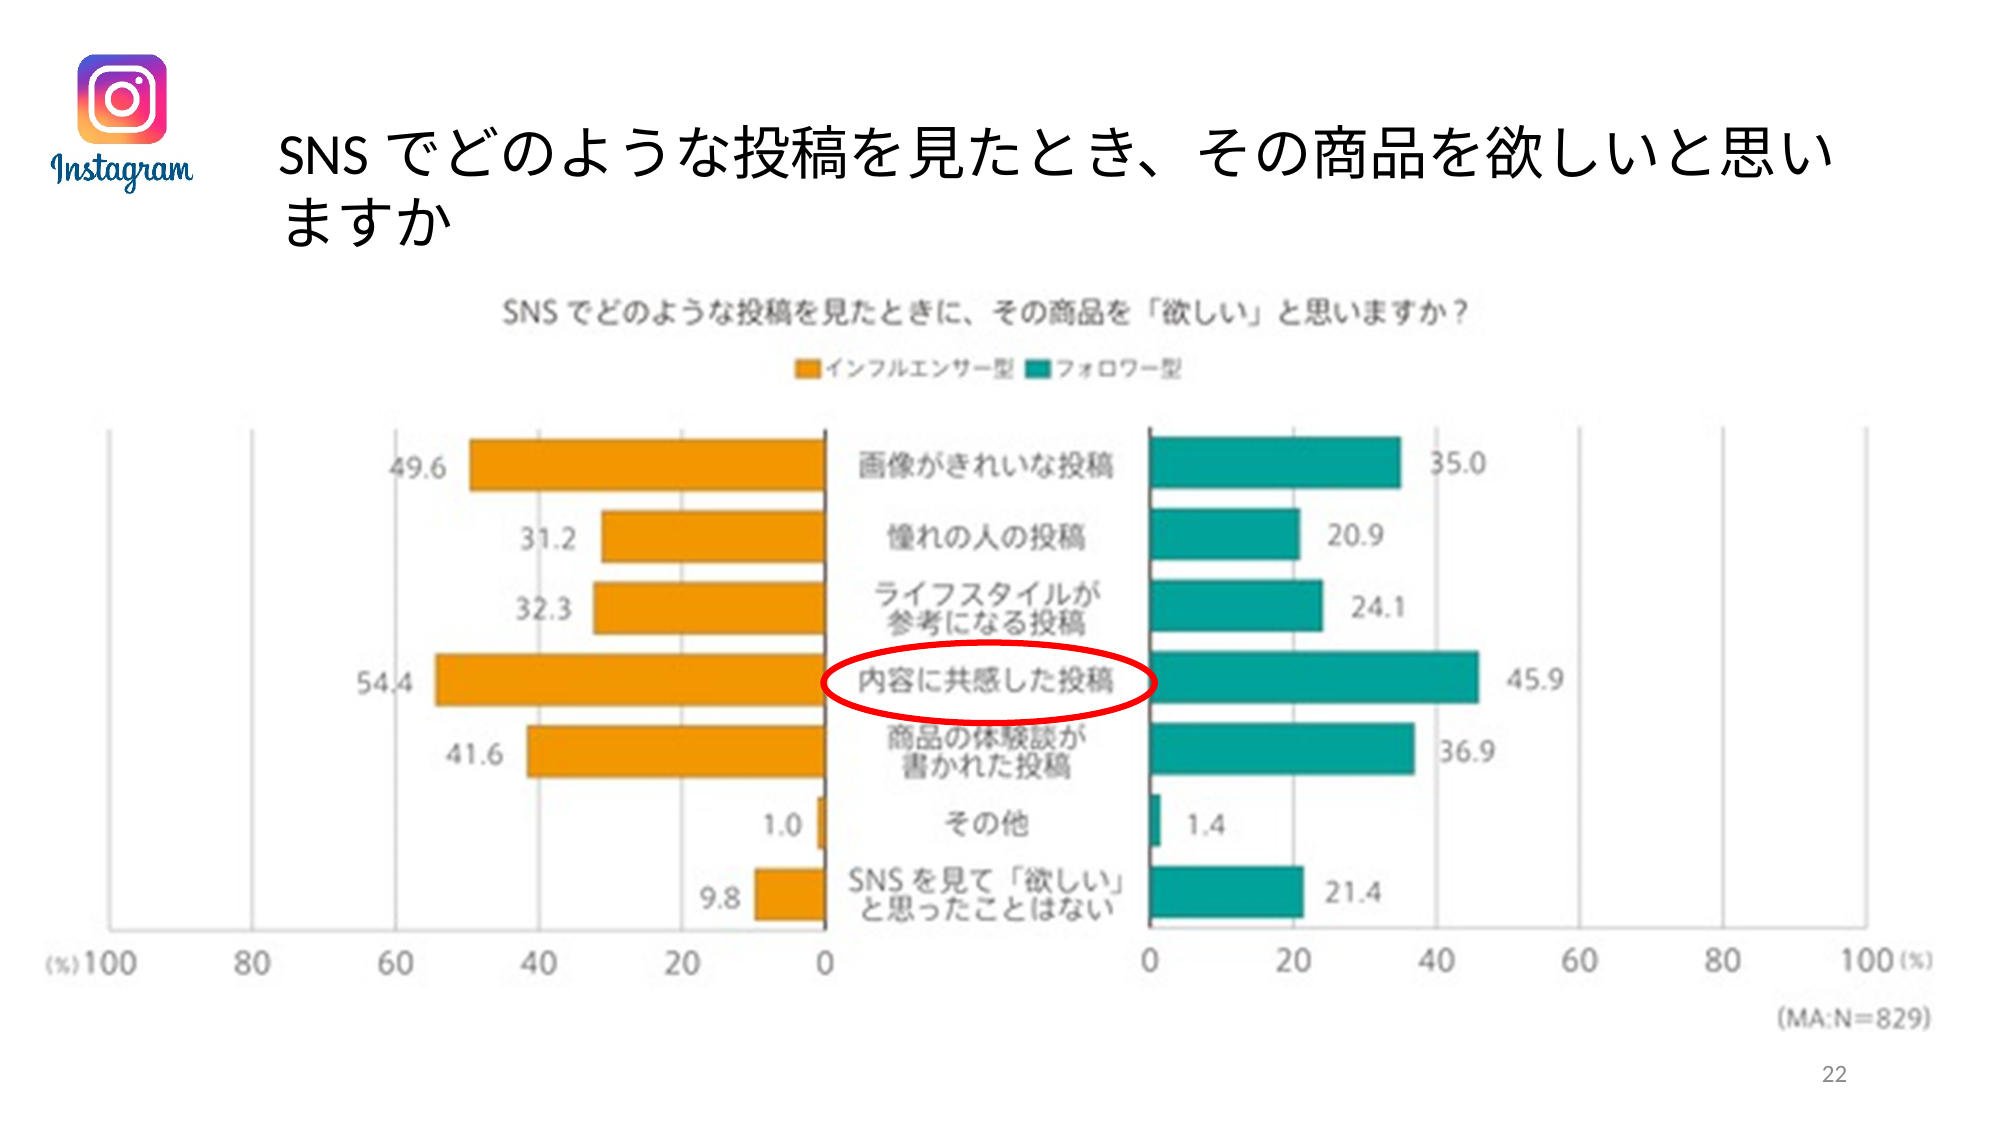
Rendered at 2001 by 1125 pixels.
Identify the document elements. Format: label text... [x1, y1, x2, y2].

text_box SNSでどのような投稿を見たとき、その商品を欲しいと思いますか [263, 108, 1901, 264]
picture [43, 289, 1935, 1032]
slide_number 22 [1412, 1042, 1863, 1103]
picture [49, 53, 194, 195]
